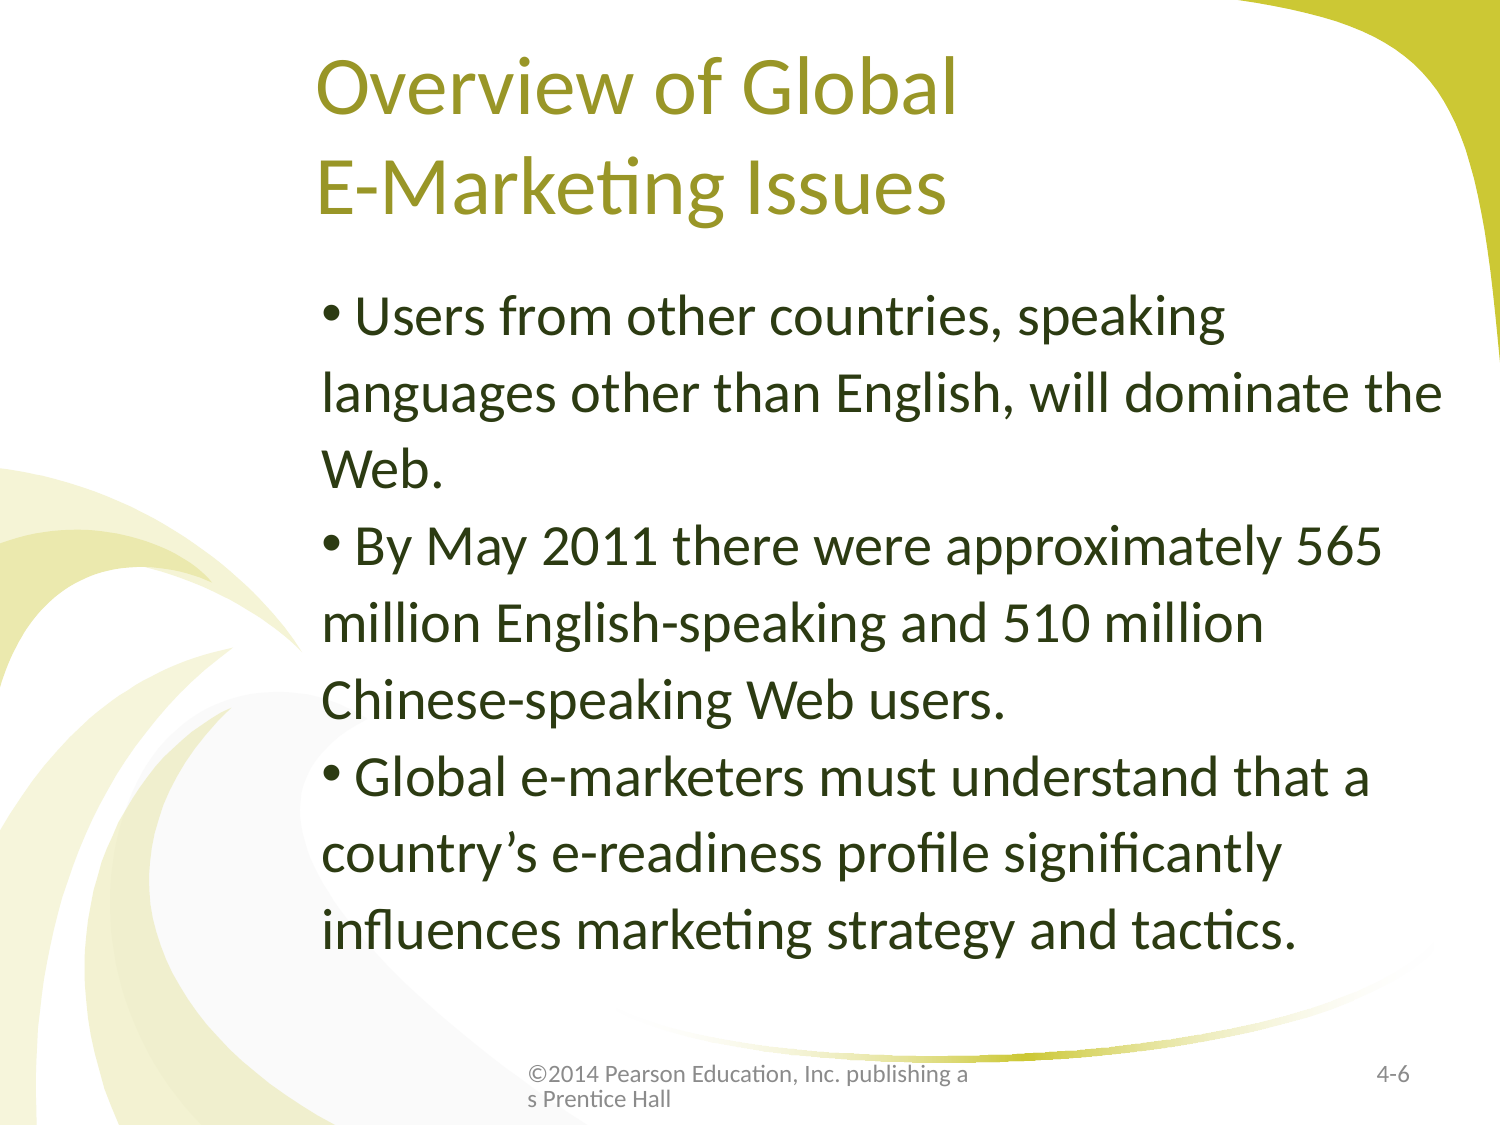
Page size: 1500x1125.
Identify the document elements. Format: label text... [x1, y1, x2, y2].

title Overview of Global E-Marketing Issues [300, 37, 1438, 225]
list Users from other countries, speaking languages other than English, will dominate the Web. By May 2011 there were approximately 565 million English-speaking and 510 million Chinese-speaking Web users. Global e-marketers must understand that a country’s e-readiness profile significantly influences marketing strategy and tactics. [249, 262, 1475, 1000]
slide_number 4-6 [1074, 1042, 1425, 1103]
footer ©2014 Pearson Education, Inc. publishing as Prentice Hall [512, 1042, 988, 1103]
